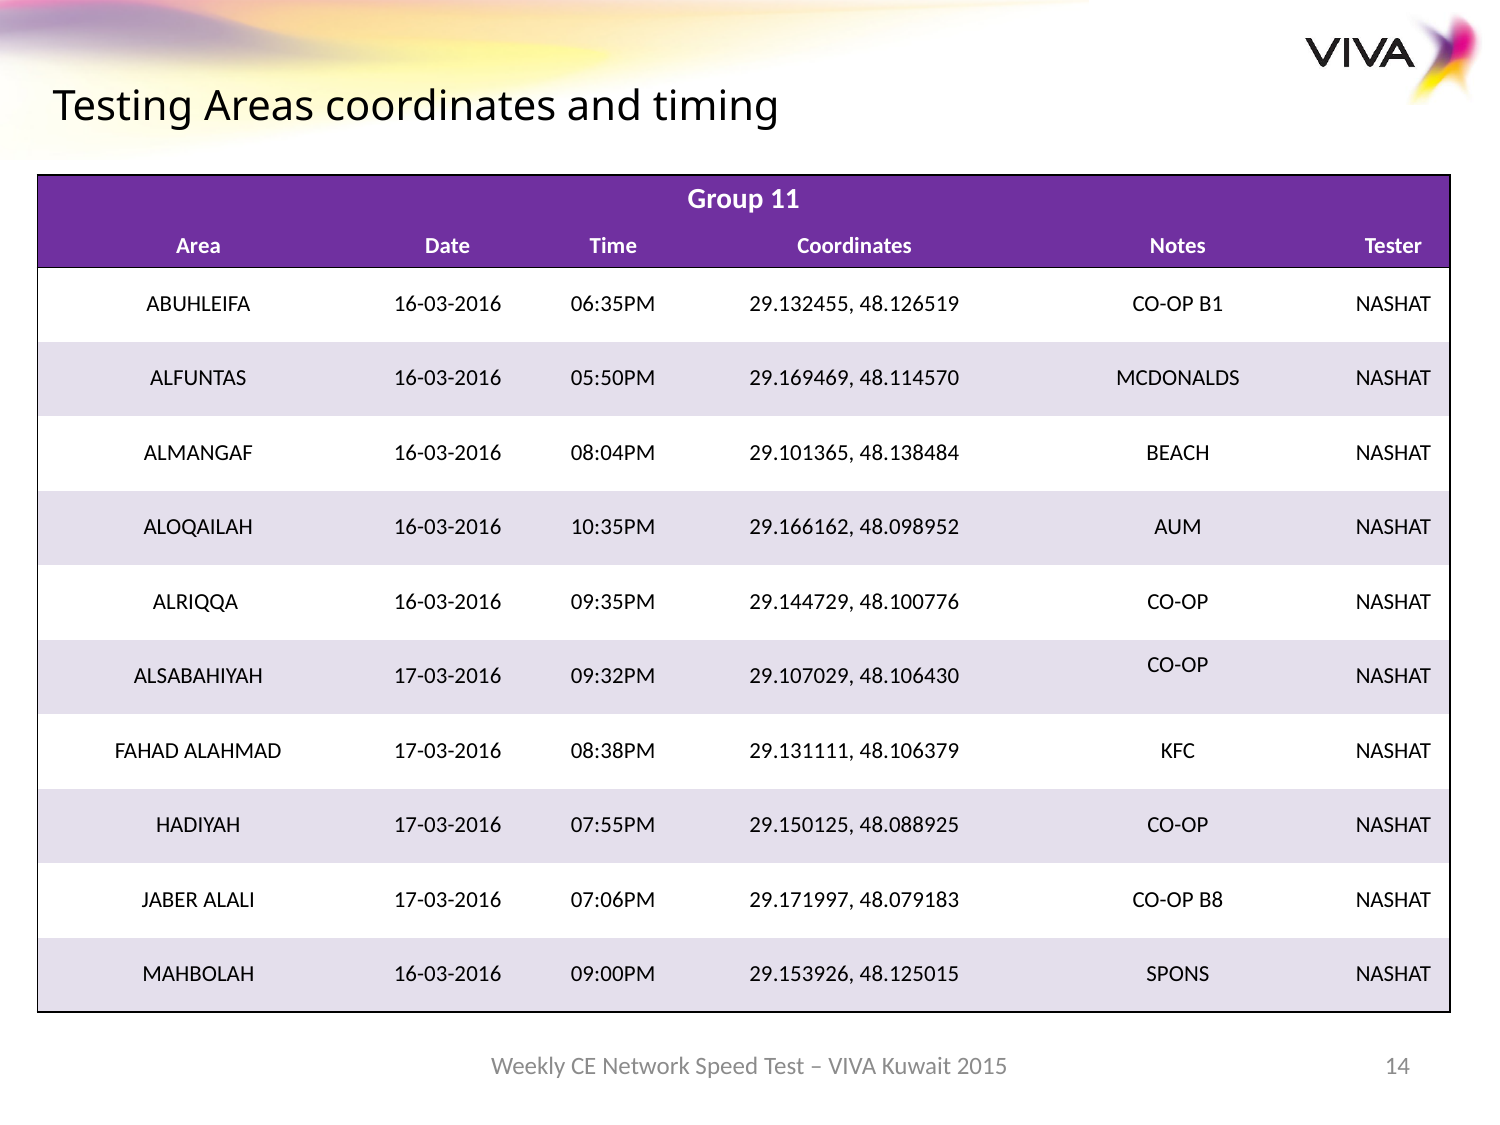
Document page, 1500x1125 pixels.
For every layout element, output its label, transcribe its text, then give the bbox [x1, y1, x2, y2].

table_cell 17-03-2016 [359, 640, 536, 714]
table_cell Notes [1019, 226, 1337, 267]
table_cell ALFUNTAS [38, 342, 359, 416]
table_cell 29.101365, 48.138484 [691, 416, 1019, 491]
table_cell CO-OP B1 [1019, 268, 1337, 342]
table_cell 07:55PM [536, 789, 691, 863]
table_cell NASHAT [1337, 938, 1449, 1011]
table_cell 29.132455, 48.126519 [691, 268, 1019, 342]
table_cell CO-OP [1019, 565, 1337, 640]
table_cell ALMANGAF [38, 416, 359, 491]
table_cell NASHAT [1337, 863, 1449, 938]
text_box Testing Areas coordinates and timing [37, 24, 1278, 174]
table_cell 29.169469, 48.114570 [691, 342, 1019, 416]
table_cell 06:35PM [536, 268, 691, 342]
table_cell 29.150125, 48.088925 [691, 789, 1019, 863]
table_cell NASHAT [1337, 789, 1449, 863]
table_cell 17-03-2016 [359, 789, 536, 863]
table_cell Date [359, 226, 536, 267]
table_cell 16-03-2016 [359, 416, 536, 491]
table_cell 07:06PM [536, 863, 691, 938]
table_cell 09:35PM [536, 565, 691, 640]
table_cell HADIYAH [38, 789, 359, 863]
table_cell Tester [1337, 226, 1449, 267]
table_cell 29.144729, 48.100776 [691, 565, 1019, 640]
table_cell 16-03-2016 [359, 938, 536, 1011]
table_cell 09:00PM [536, 938, 691, 1011]
picture [0, 0, 1089, 160]
table_cell CO-OP [1019, 640, 1337, 714]
table_cell 08:38PM [536, 714, 691, 789]
picture [1300, 12, 1485, 105]
text_box Weekly CE Network Speed Test – VIVA Kuwait 2015 [205, 1042, 1074, 1103]
table_cell MAHBOLAH [38, 938, 359, 1011]
table_cell NASHAT [1337, 714, 1449, 789]
table_cell KFC [1019, 714, 1337, 789]
table_cell NASHAT [1337, 640, 1449, 714]
table_cell Time [536, 226, 691, 267]
table_cell 16-03-2016 [359, 268, 536, 342]
table_cell 29.131111, 48.106379 [691, 714, 1019, 789]
table_cell NASHAT [1337, 565, 1449, 640]
table_cell 16-03-2016 [359, 491, 536, 565]
table_cell 05:50PM [536, 342, 691, 416]
table_cell 29.107029, 48.106430 [691, 640, 1019, 714]
table_cell Area [38, 226, 359, 267]
table_cell 29.171997, 48.079183 [691, 863, 1019, 938]
table_cell ALRIQQA [38, 565, 359, 640]
table_cell 16-03-2016 [359, 565, 536, 640]
table_cell AUM [1019, 491, 1337, 565]
table_cell Coordinates [691, 226, 1019, 267]
table_cell 17-03-2016 [359, 863, 536, 938]
table_header Group 11 [38, 176, 1449, 226]
table_cell FAHAD ALAHMAD [38, 714, 359, 789]
text_box 14 [1074, 1042, 1425, 1103]
table_cell 29.166162, 48.098952 [691, 491, 1019, 565]
table_cell ABUHLEIFA [38, 268, 359, 342]
table_cell NASHAT [1337, 342, 1449, 416]
table_cell MCDONALDS [1019, 342, 1337, 416]
table_cell 29.153926, 48.125015 [691, 938, 1019, 1011]
table_cell NASHAT [1337, 268, 1449, 342]
table_cell 10:35PM [536, 491, 691, 565]
table_cell 17-03-2016 [359, 714, 536, 789]
table_cell 08:04PM [536, 416, 691, 491]
table_cell SPONS [1019, 938, 1337, 1011]
table_cell BEACH [1019, 416, 1337, 491]
table_cell CO-OP [1019, 789, 1337, 863]
table_cell JABER ALALI [38, 863, 359, 938]
table_cell ALOQAILAH [38, 491, 359, 565]
table_cell 16-03-2016 [359, 342, 536, 416]
table_cell ALSABAHIYAH [38, 640, 359, 714]
table_cell CO-OP B8 [1019, 863, 1337, 938]
table_cell NASHAT [1337, 491, 1449, 565]
table_cell NASHAT [1337, 416, 1449, 491]
table_cell 09:32PM [536, 640, 691, 714]
